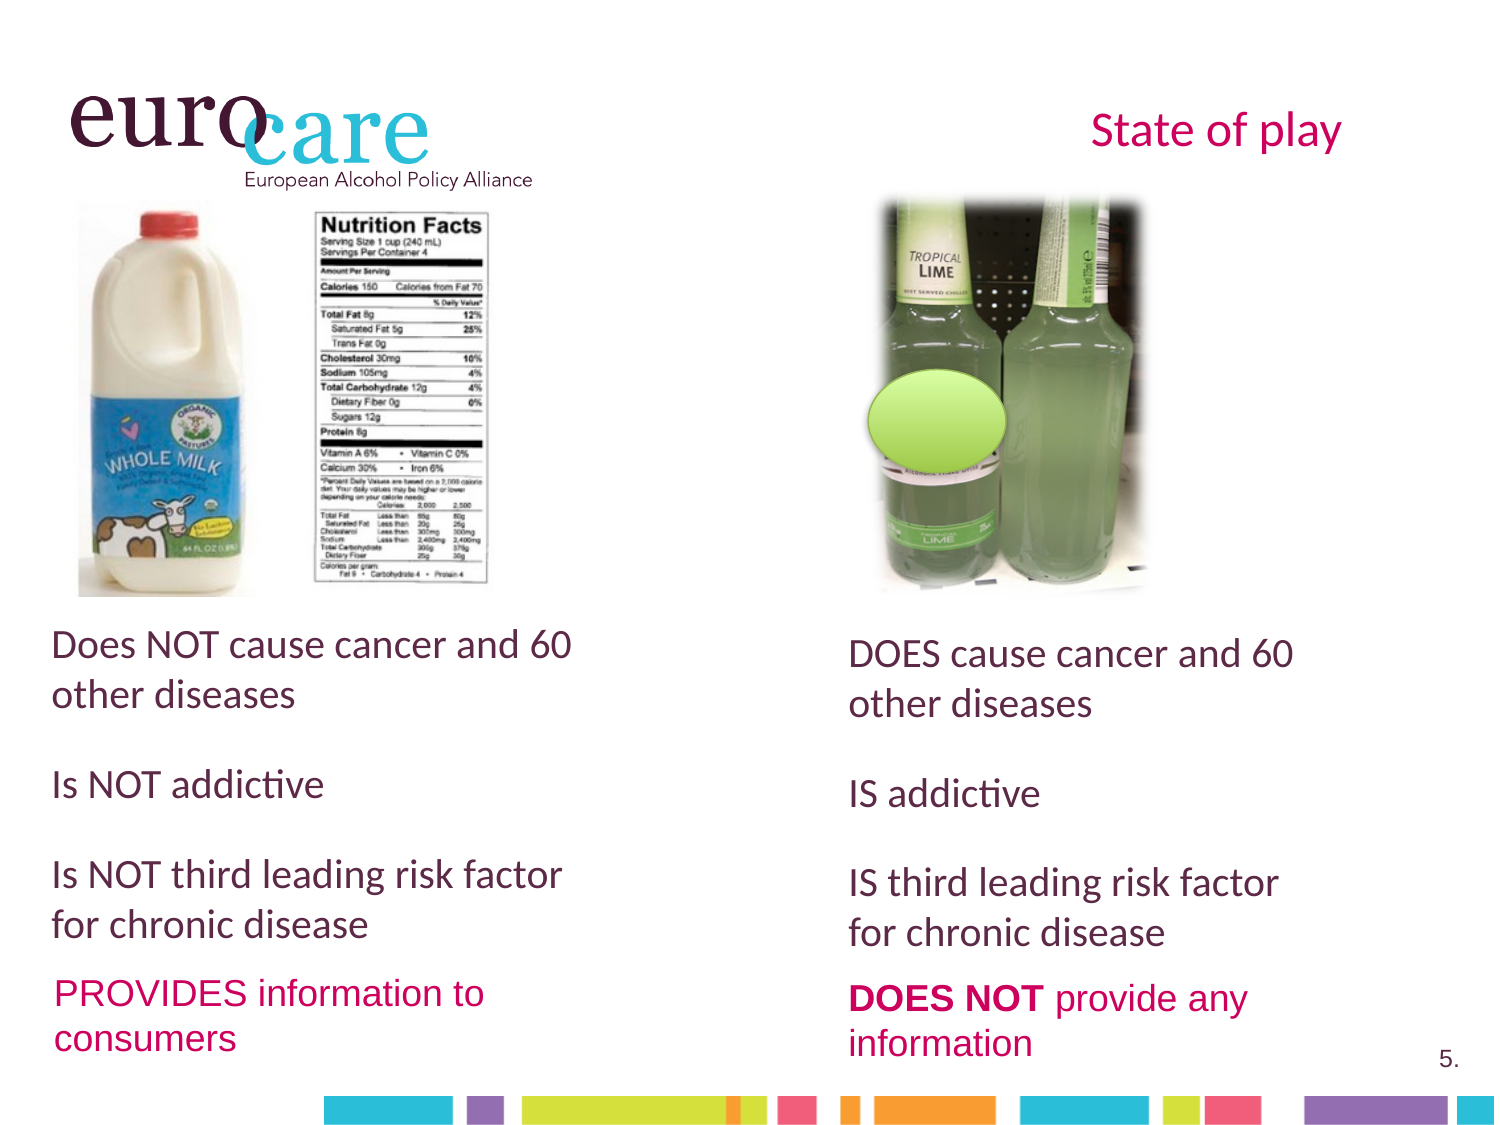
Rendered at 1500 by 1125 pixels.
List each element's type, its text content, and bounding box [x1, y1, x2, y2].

text_box DOES cause cancer and 60 other diseases IS addictive IS third leading risk factor for chronic disease [833, 617, 1343, 963]
list Does NOT cause cancer and 60 other diseases Is NOT addictive Is NOT third leading risk factor for chronic disease [51, 617, 620, 957]
picture [324, 1096, 1494, 1125]
text_box PROVIDES information to consumers [39, 961, 650, 1067]
title State of play [423, 96, 1343, 170]
picture [68, 200, 510, 598]
picture [71, 96, 532, 191]
picture [867, 187, 1156, 600]
text_box DOES NOT provide any information [833, 966, 1410, 1072]
